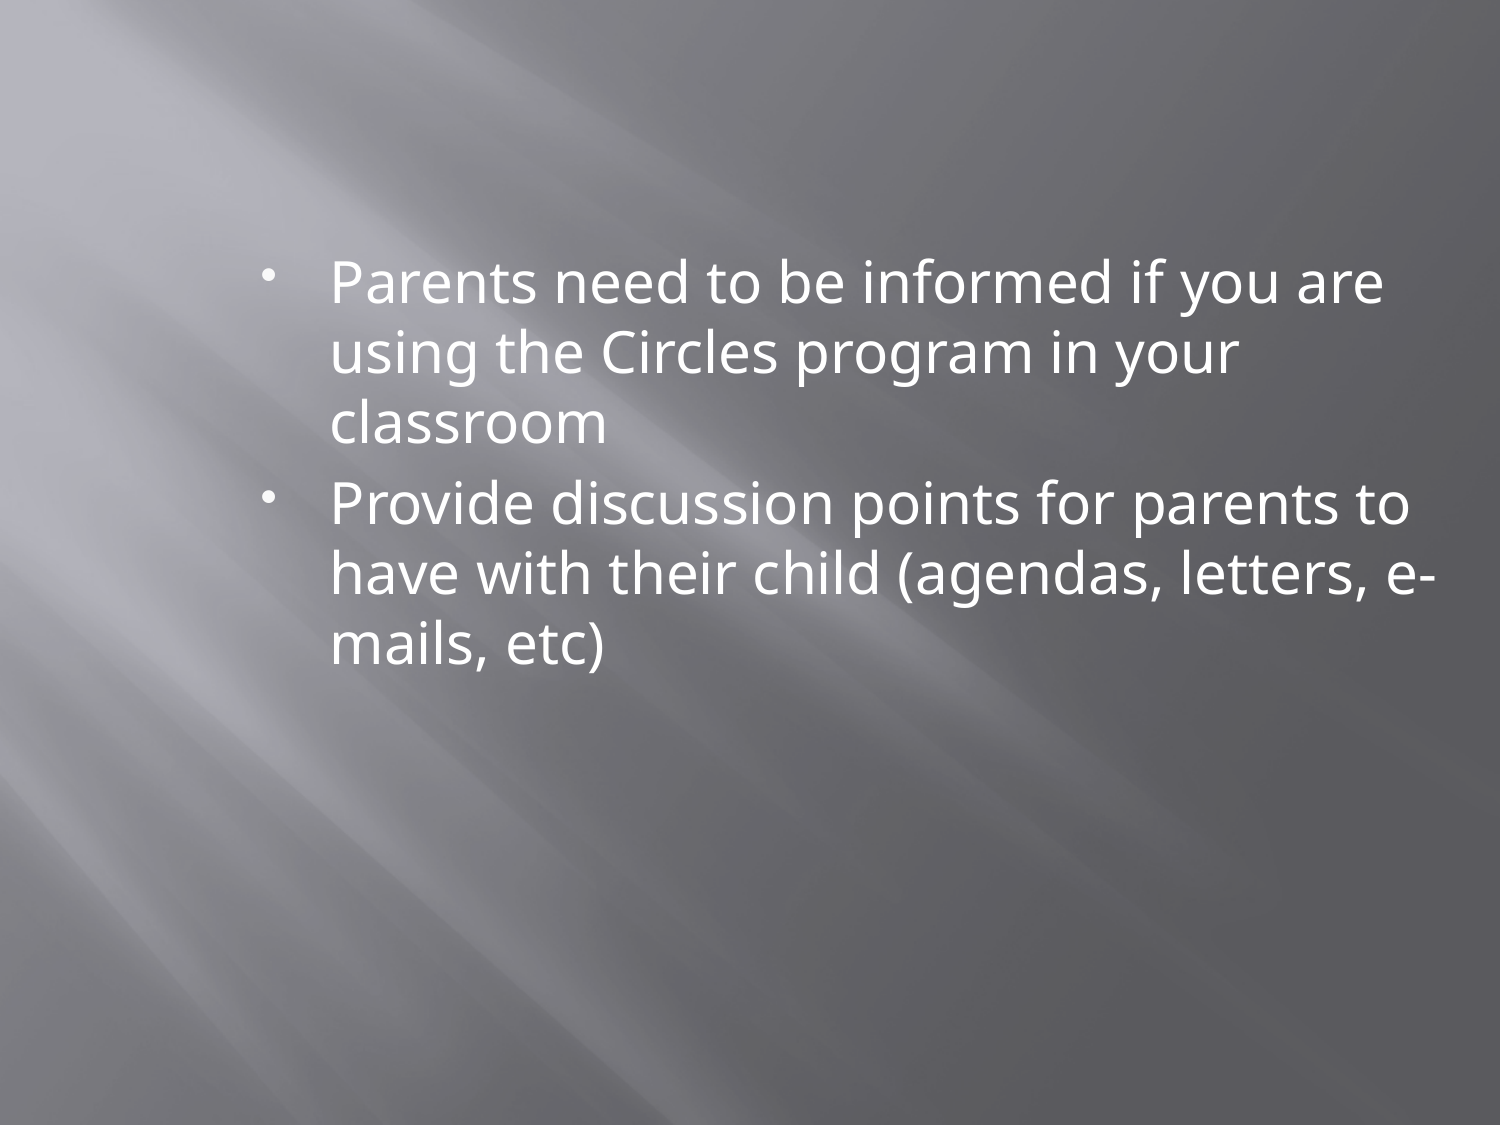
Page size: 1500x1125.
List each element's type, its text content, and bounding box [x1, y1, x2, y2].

list Parents need to be informed if you are using the Circles program in your classroom Provide discussion points for parents to have with their child (agendas, letters, e-mails, etc) [225, 237, 1500, 988]
